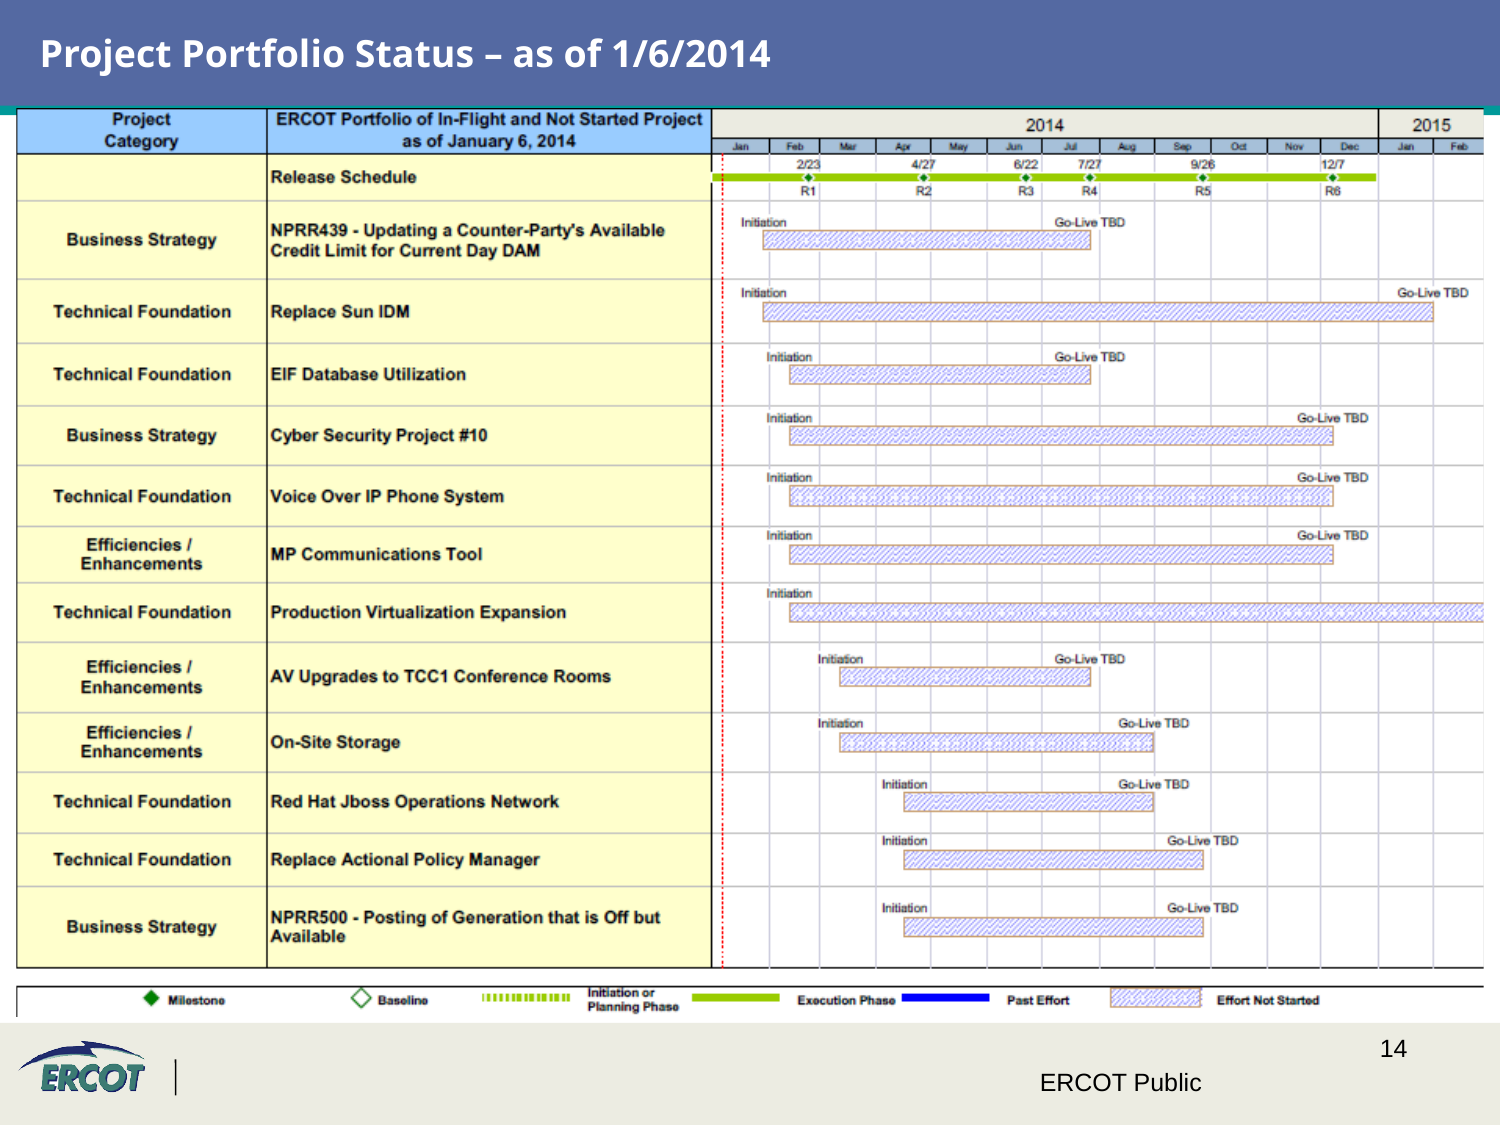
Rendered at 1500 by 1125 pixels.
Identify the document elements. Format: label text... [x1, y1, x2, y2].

picture [16, 108, 1484, 1017]
footer ERCOT Public [1025, 1059, 1438, 1125]
text_box [24, 22, 1450, 85]
text_box Project Portfolio Status – as of 1/6/2014 [24, 30, 1163, 106]
picture [10, 1031, 151, 1111]
